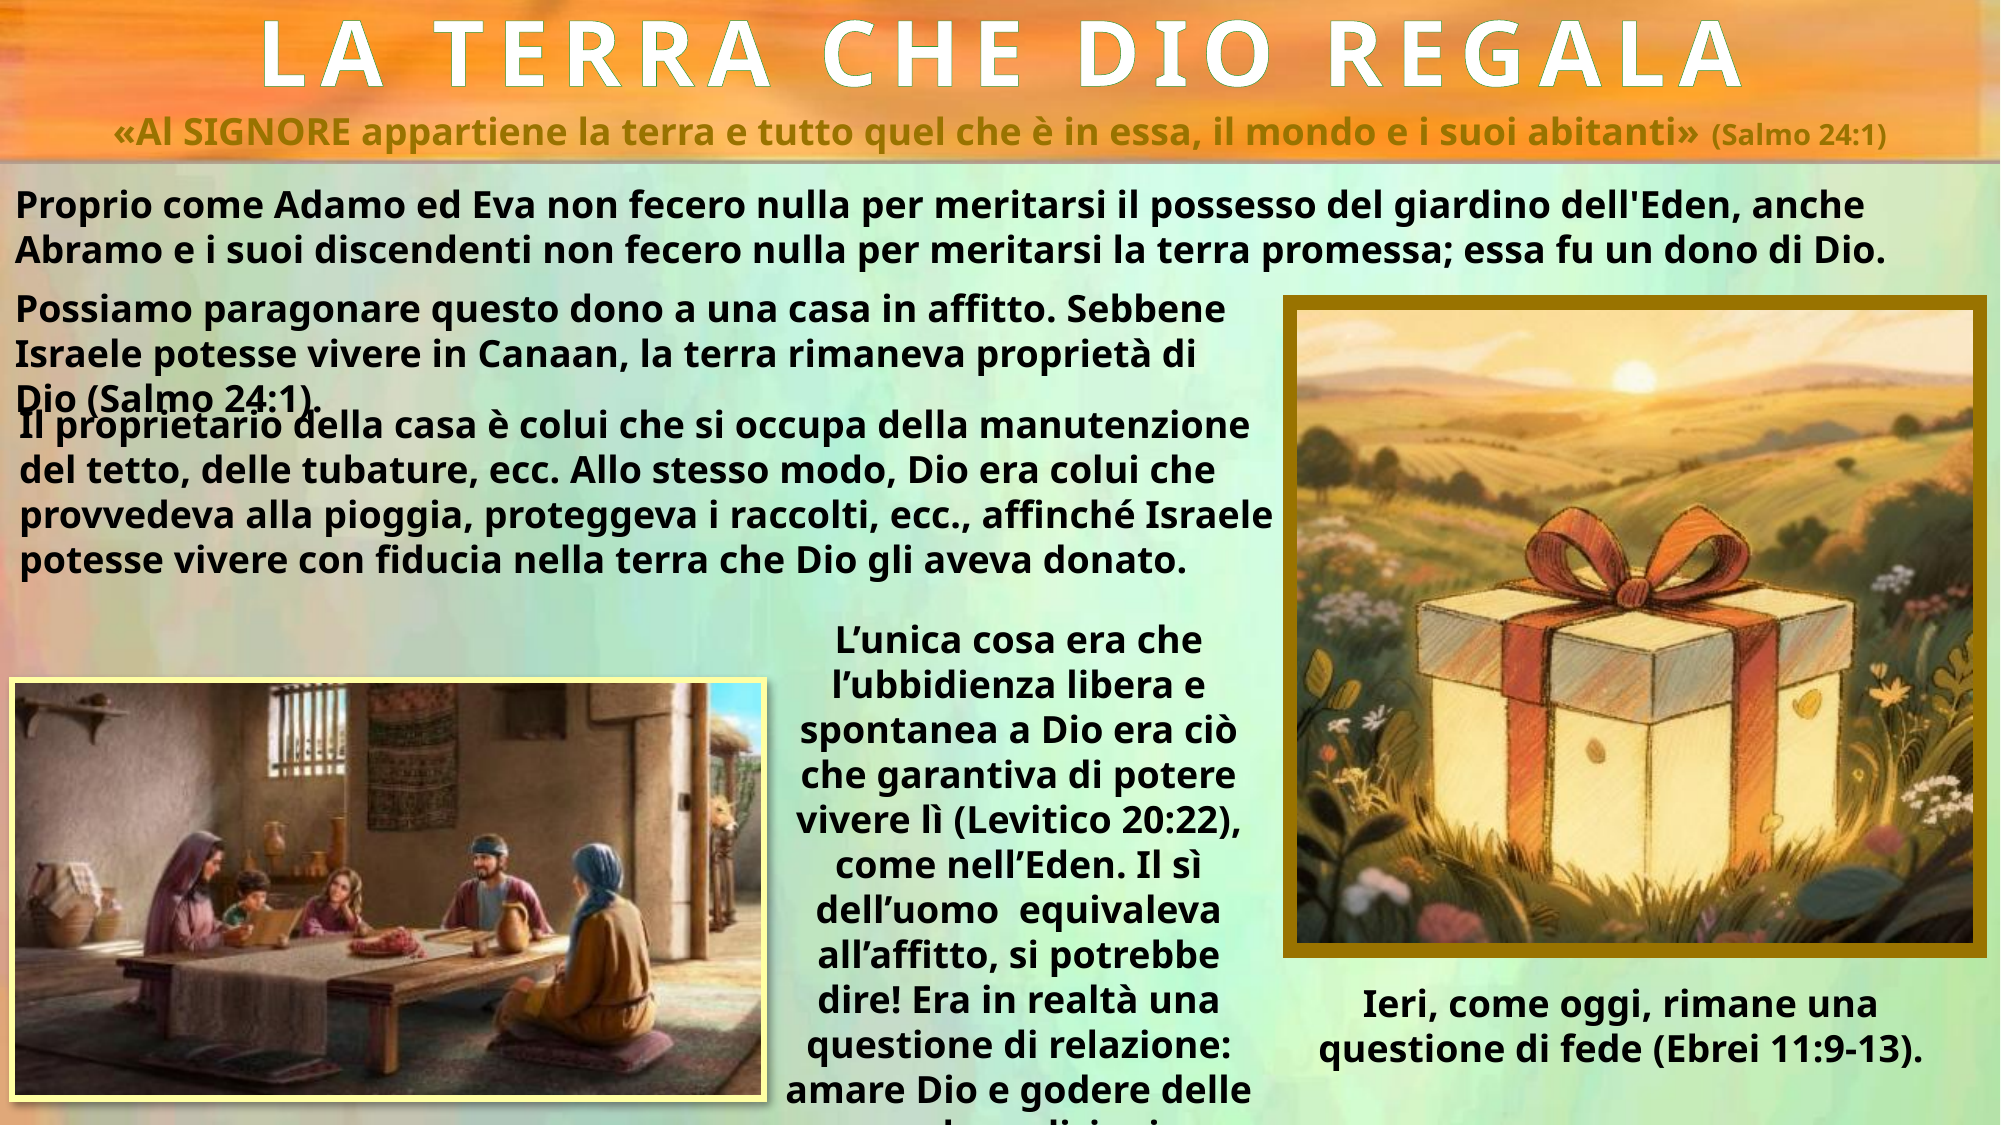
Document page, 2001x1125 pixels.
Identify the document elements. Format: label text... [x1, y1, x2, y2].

text_box Possiamo paragonare questo dono a una casa in affitto. Sebbene Israele potesse vivere in Canaan, la terra rimaneva proprietà di Dio (Salmo 24:1). [0, 277, 1270, 428]
text_box Proprio come Adamo ed Eva non fecero nulla per meritarsi il possesso del giardino dell'Eden, anche Abramo e i suoi discendenti non fecero nulla per meritarsi la terra promessa; essa fu un dono di Dio. [0, 173, 1980, 279]
picture [0, 0, 2001, 1125]
text_box L’unica cosa era che l’ubbidienza libera e spontanea a Dio era ciò che garantiva di potere vivere lì (Levitico 20:22), come nell’Eden. Il sì dell’uomo equivaleva all’affitto, si potrebbe dire! Era in realtà una questione di relazione: amare Dio e godere delle sue benedizioni. [768, 609, 1270, 1125]
text_box Ieri, come oggi, rimane una questione di fede (Ebrei 11:9-13). [1269, 972, 1973, 1078]
text_box Il proprietario della casa è colui che si occupa della manutenzione del tetto, delle tubature, ecc. Allo stesso modo, Dio era colui che provvedeva alla pioggia, proteggeva i raccolti, ecc., affinché Israele potesse vivere con fiducia nella terra che Dio gli aveva donato. [4, 393, 1296, 589]
picture [1296, 309, 1974, 944]
